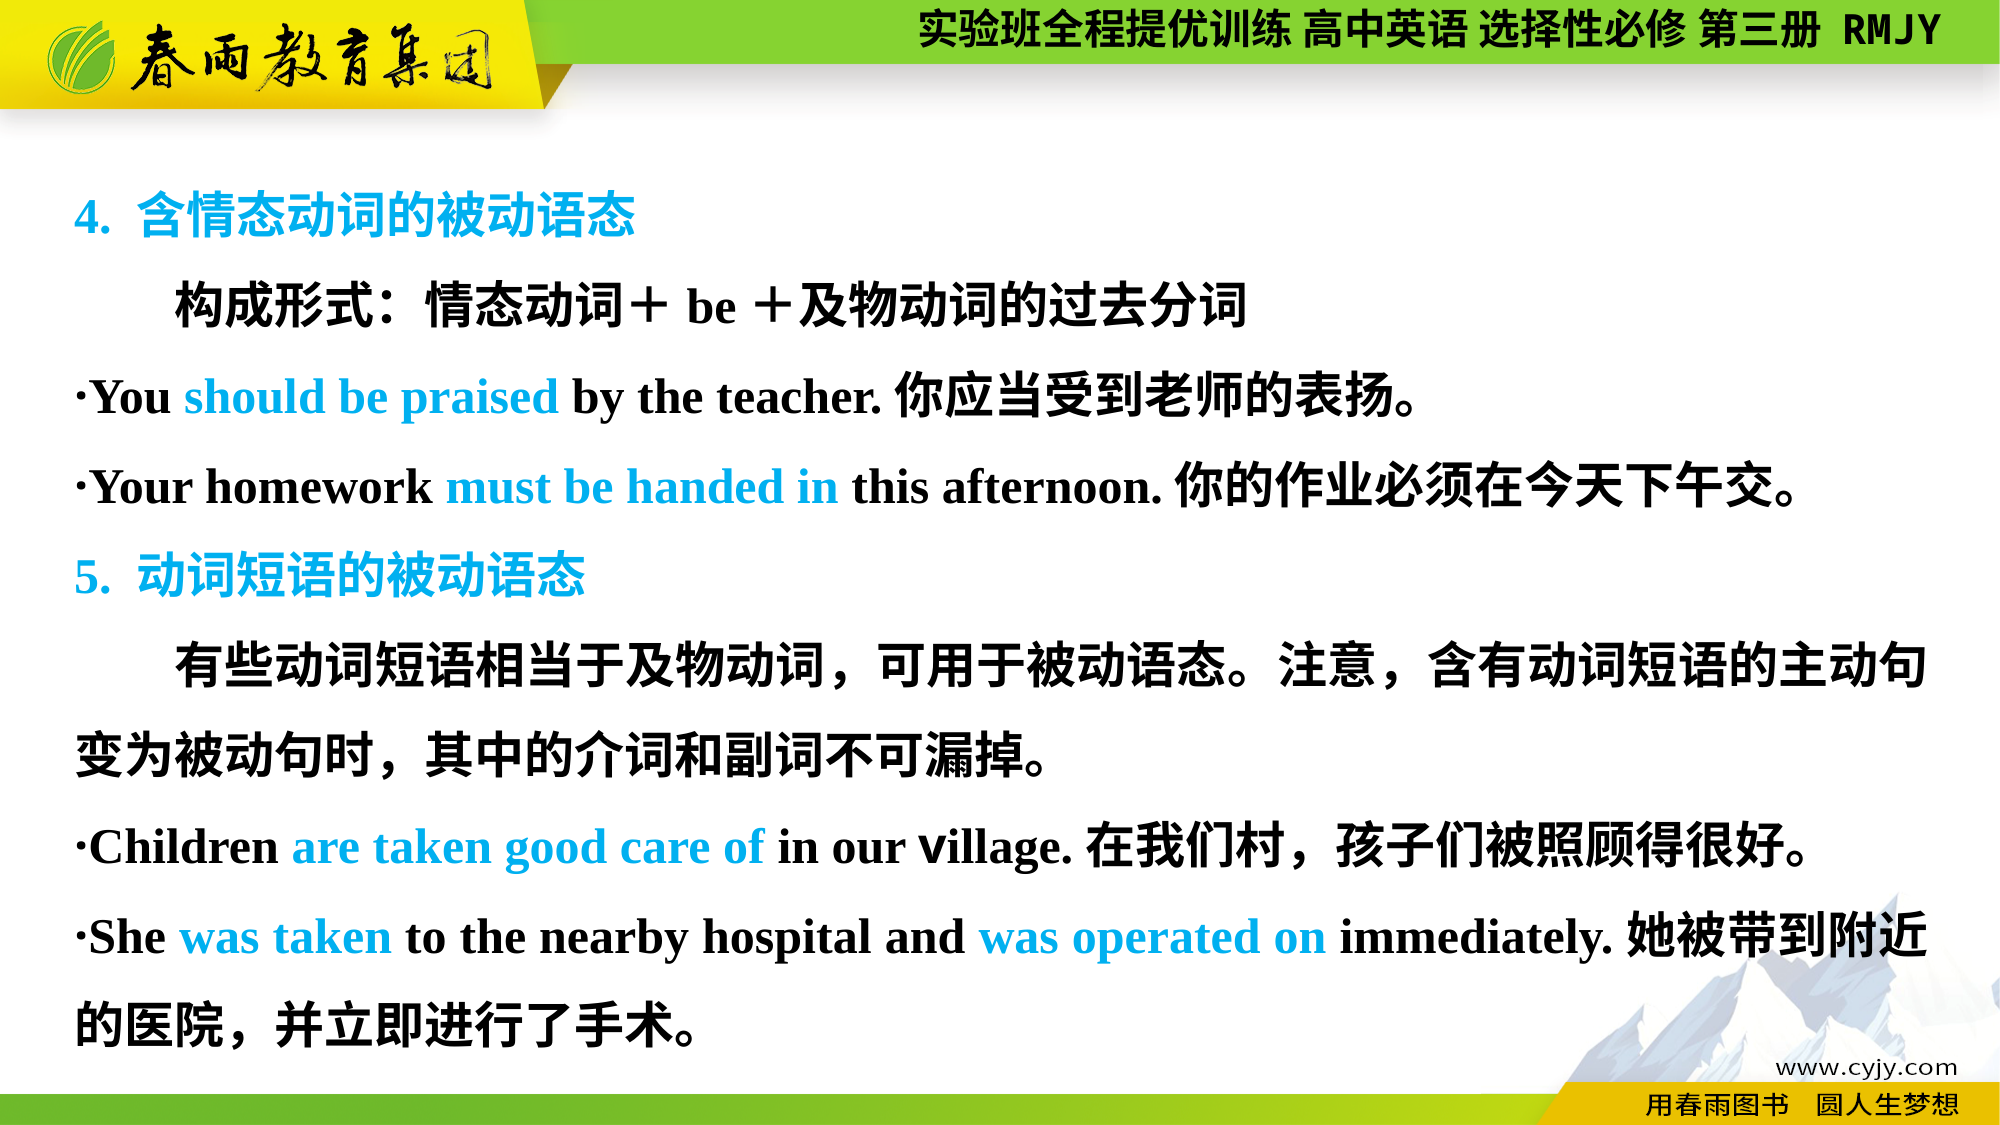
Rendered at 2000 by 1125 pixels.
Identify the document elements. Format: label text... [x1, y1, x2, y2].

list 4. 含情态动词的被动语态 构成形式：情态动词＋be＋及物动词的过去分词 ·You should be praised by the teacher.你应当受到老师的表扬。 ·Your homework must be handed in this afternoon.你的作业必须在今天下午交。 5. 动词短语的被动语态 有些动词短语相当于及物动词，可用于被动语态。注意，含有动词短语的主动句变为被动句时，其中的介词和副词不可漏掉。 ·Children are taken good care of in our village.在我们村，孩子们被照顾得很好。 ·She was taken to the nearby hospital and was operated on immediately.她被带到附近的医院，并立即进行了手术。 [59, 146, 1944, 1071]
picture [0, 0, 2000, 1125]
